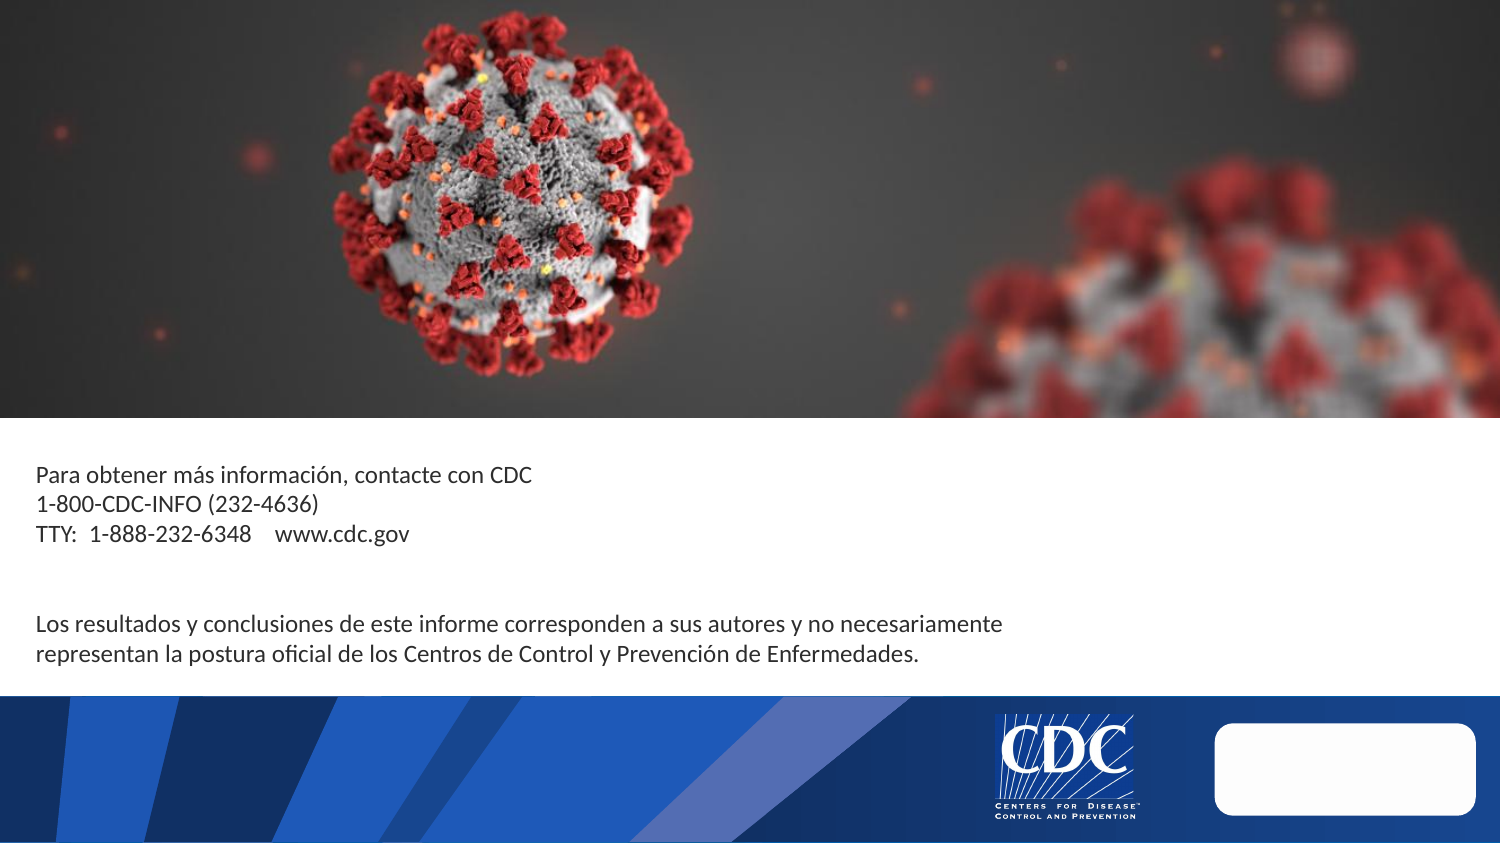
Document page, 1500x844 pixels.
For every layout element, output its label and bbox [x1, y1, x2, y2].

picture [1214, 723, 1476, 816]
picture [995, 714, 1140, 819]
picture [0, 0, 1500, 418]
